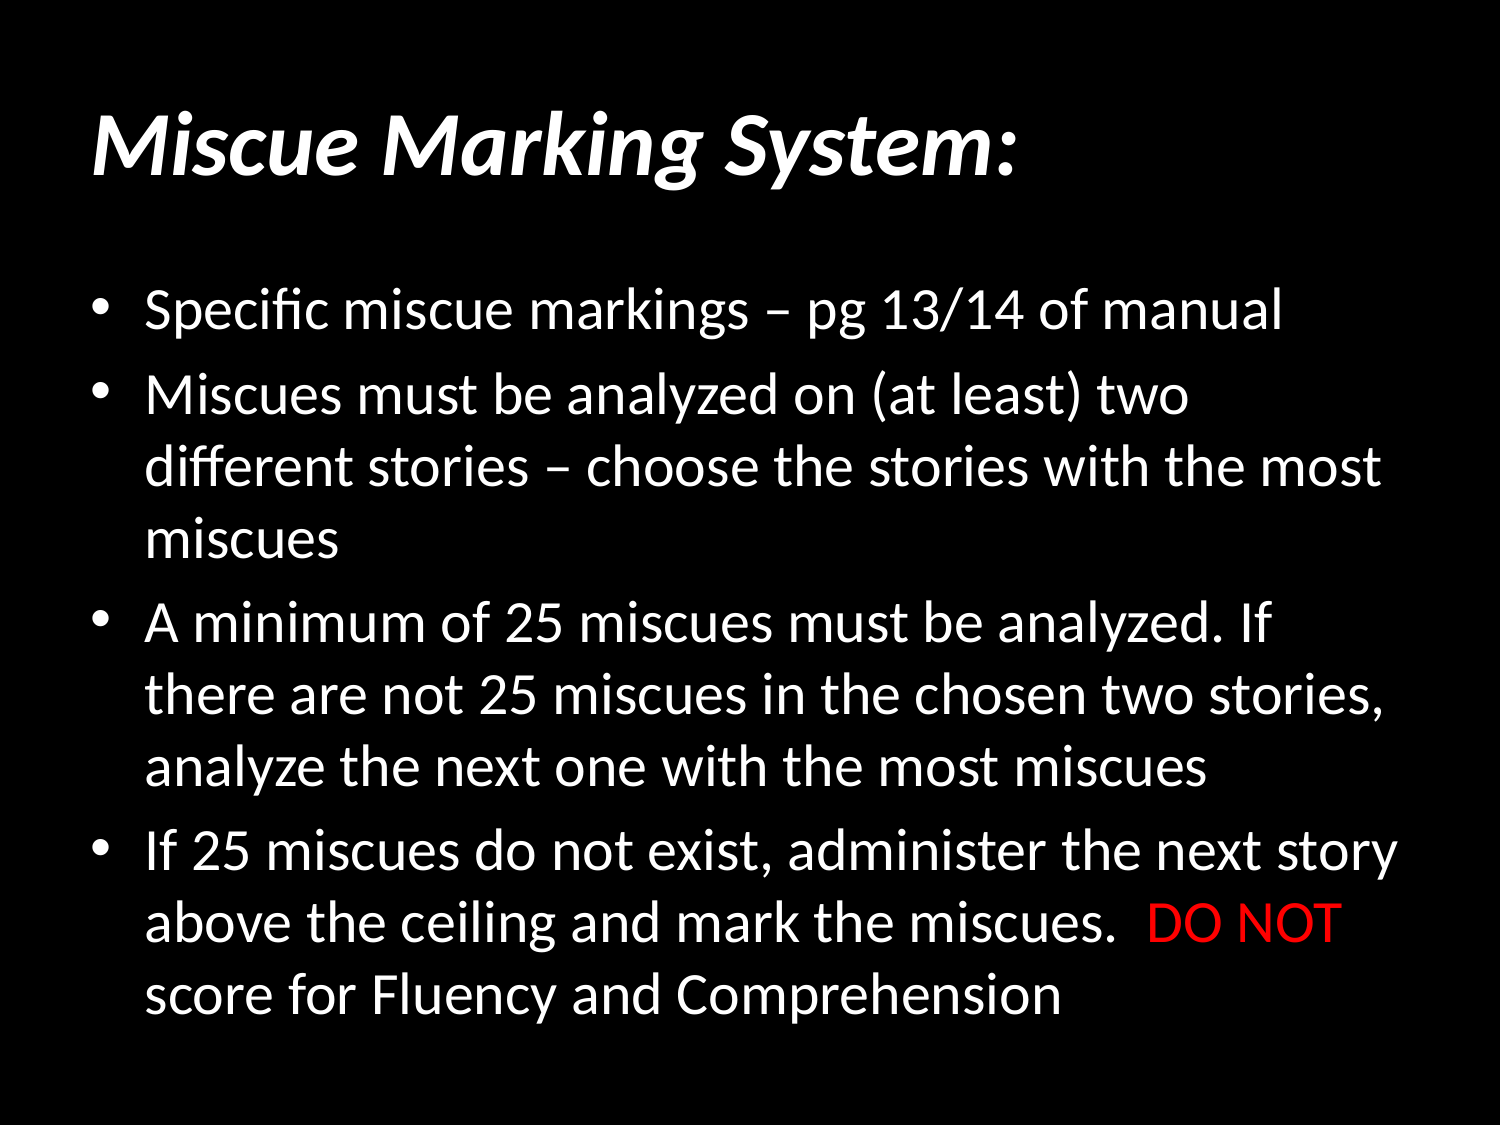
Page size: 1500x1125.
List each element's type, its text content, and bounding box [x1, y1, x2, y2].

list Specific miscue markings – pg 13/14 of manual Miscues must be analyzed on (at least) two different stories – choose the stories with the most miscues A minimum of 25 miscues must be analyzed. If there are not 25 miscues in the chosen two stories, analyze the next one with the most miscues If 25 miscues do not exist, administer the next story above the ceiling and mark the miscues. DO NOT score for Fluency and Comprehension [75, 262, 1425, 1088]
title Miscue Marking System: [75, 45, 1425, 233]
